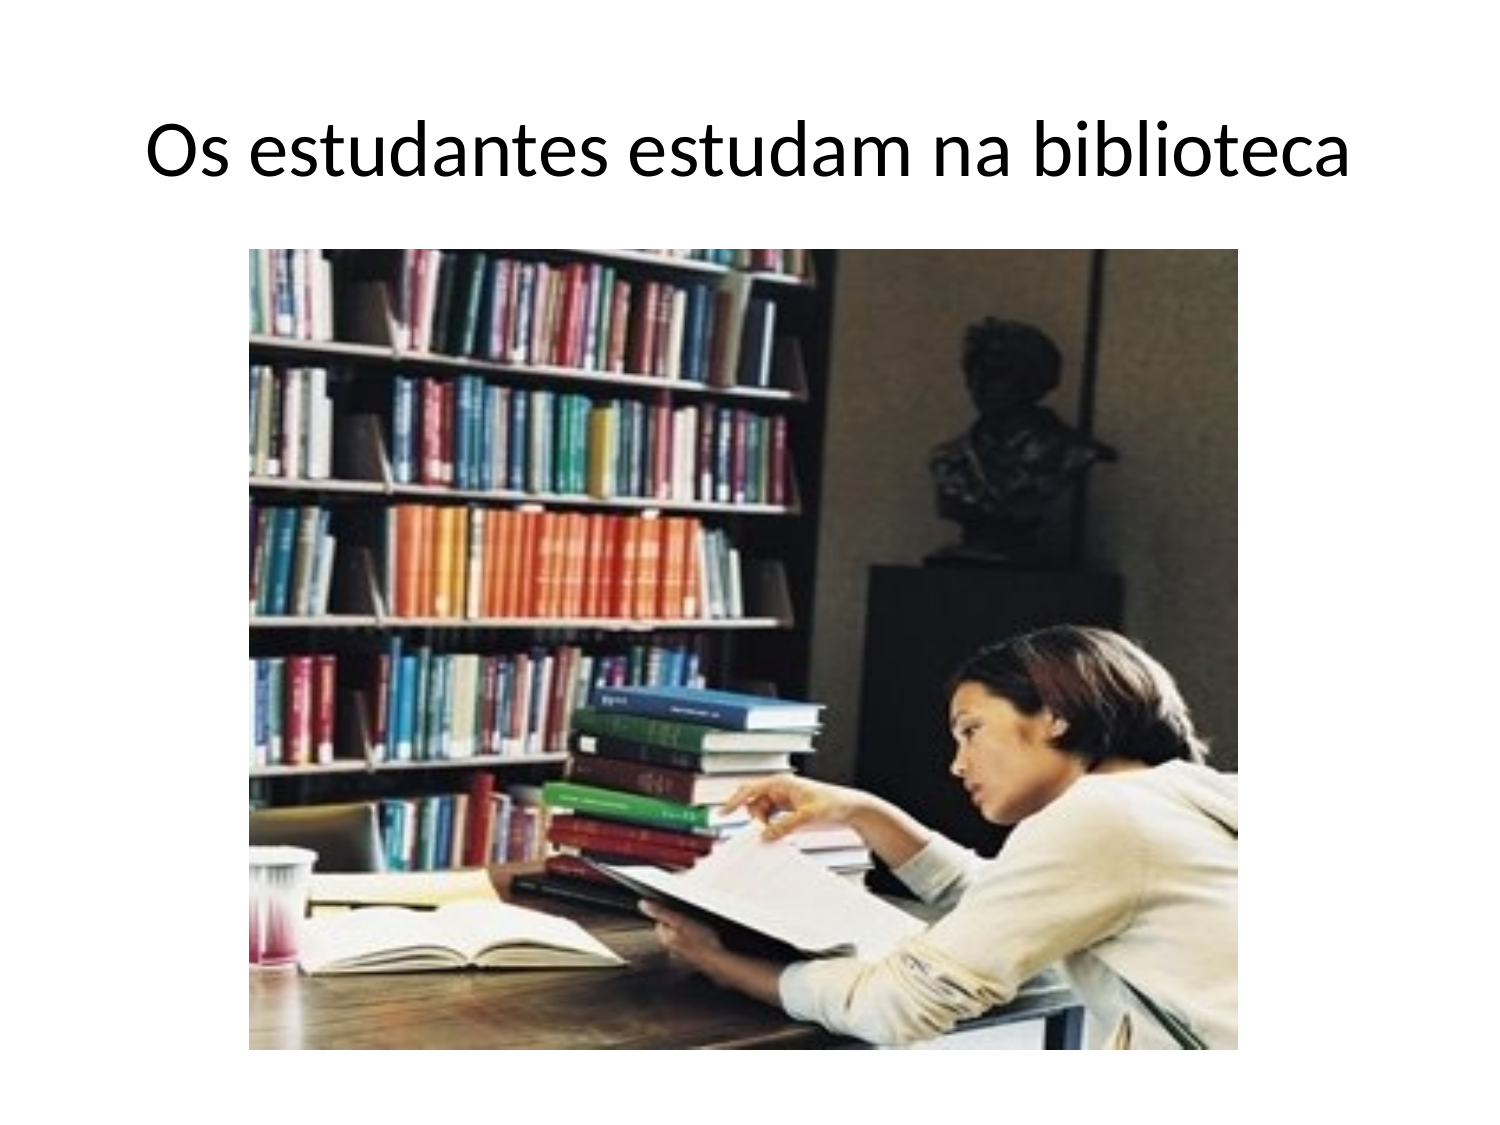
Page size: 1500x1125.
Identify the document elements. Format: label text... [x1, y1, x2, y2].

picture [249, 249, 1238, 1051]
title Os estudantes estudam na biblioteca [112, 50, 1388, 238]
